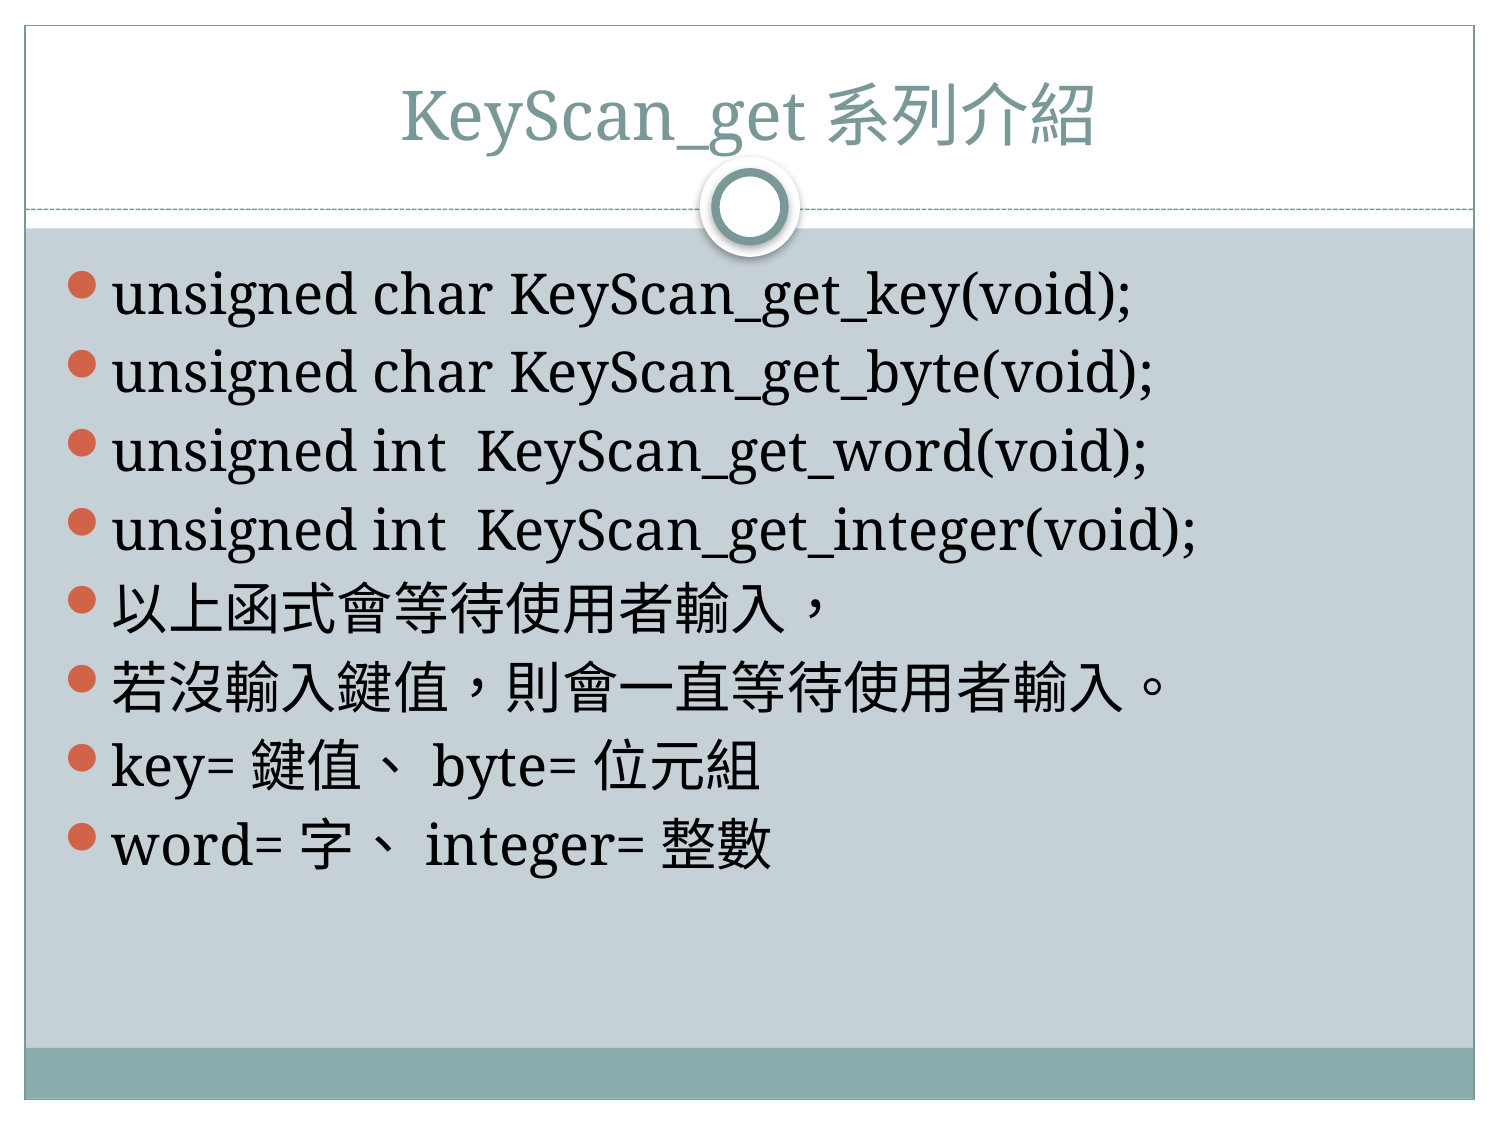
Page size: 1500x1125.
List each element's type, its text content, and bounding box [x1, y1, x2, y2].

list unsigned char KeyScan_get_key(void); unsigned char KeyScan_get_byte(void); unsigned int KeyScan_get_word(void); unsigned int KeyScan_get_integer(void); 以上函式會等待使用者輸入， 若沒輸入鍵值，則會一直等待使用者輸入。 key=鍵值、byte=位元組 word=字、integer=整數 [49, 250, 1445, 1001]
title KeyScan_get系列介紹 [49, 37, 1450, 162]
